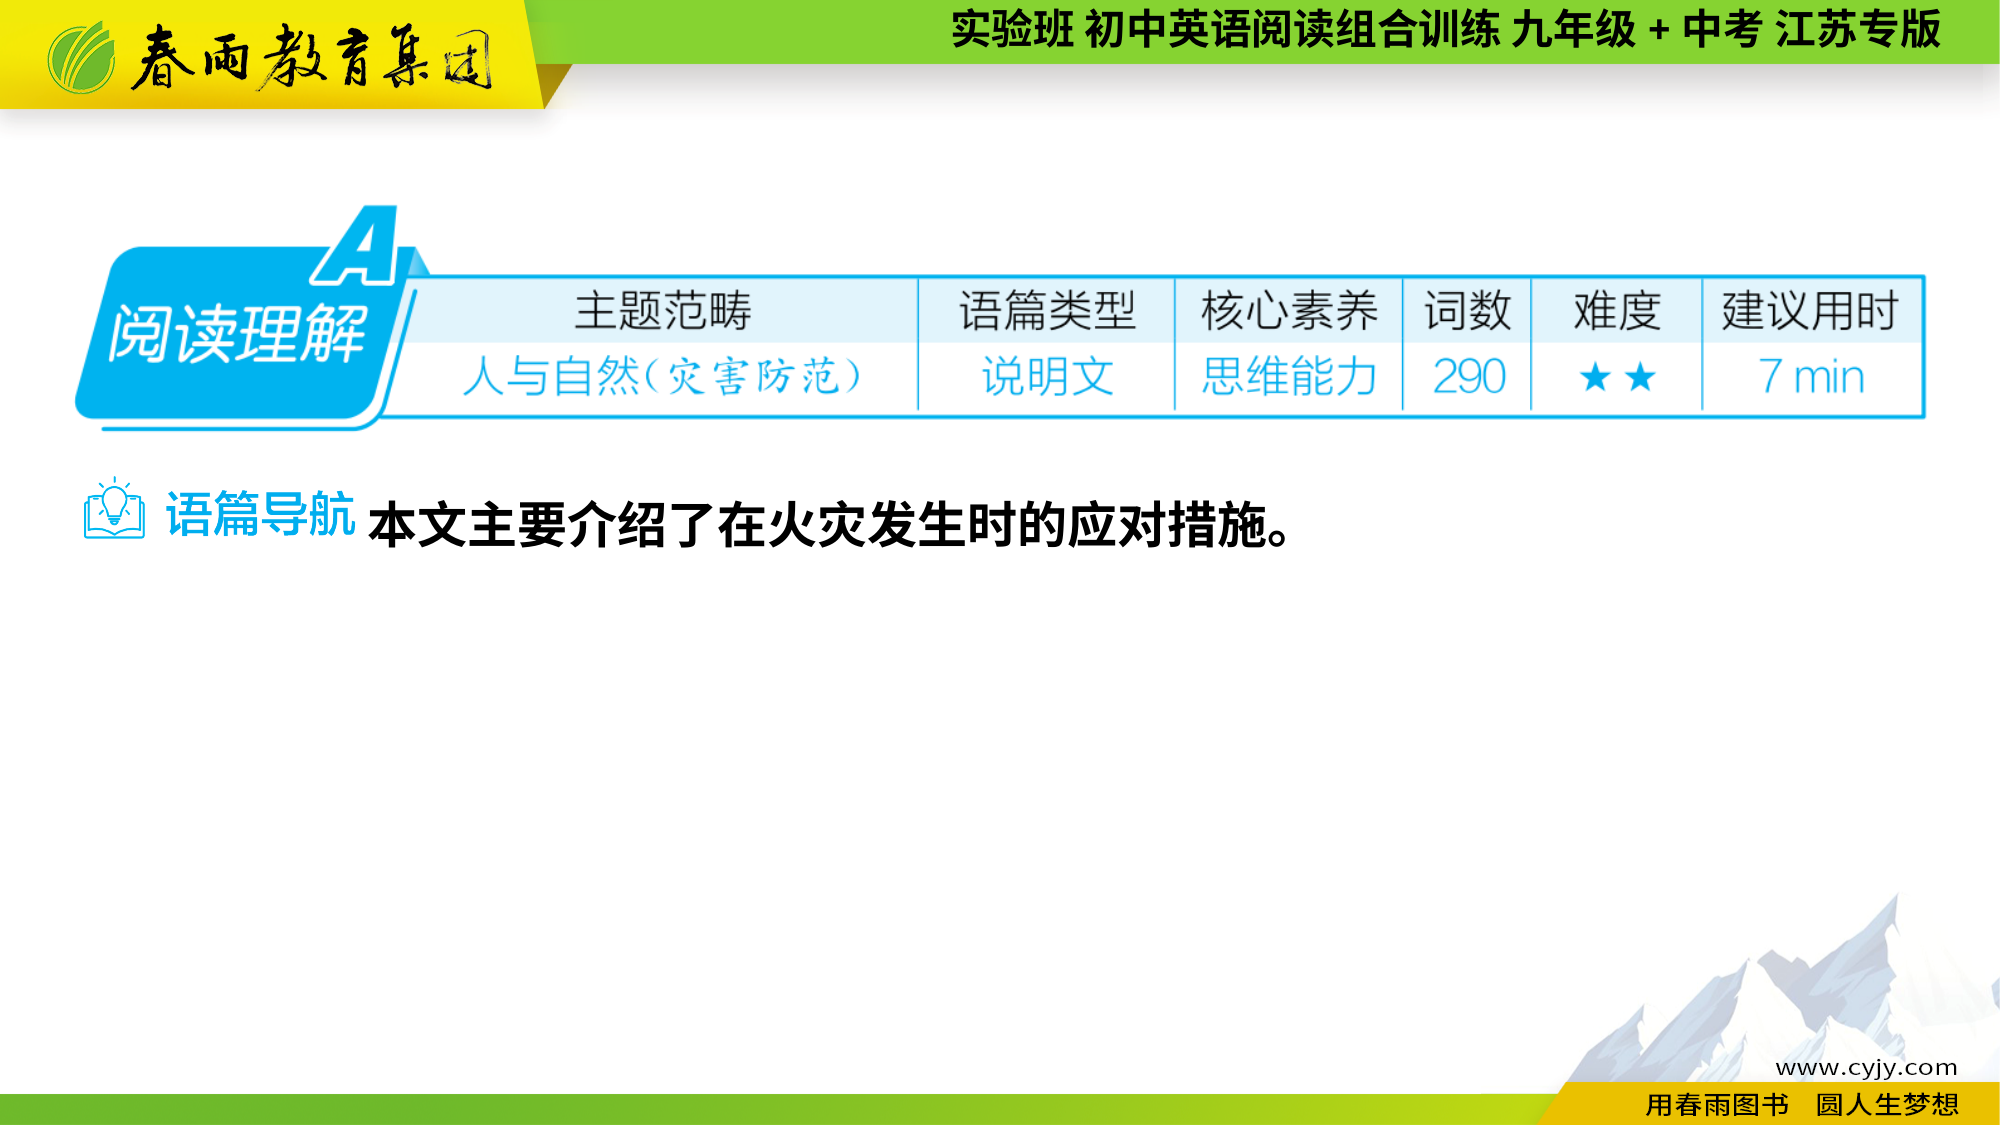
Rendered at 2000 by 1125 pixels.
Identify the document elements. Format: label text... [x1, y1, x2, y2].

picture [0, 0, 2000, 1125]
list 本文主要介绍了在火灾发生时的应对措施。 [59, 456, 1944, 551]
